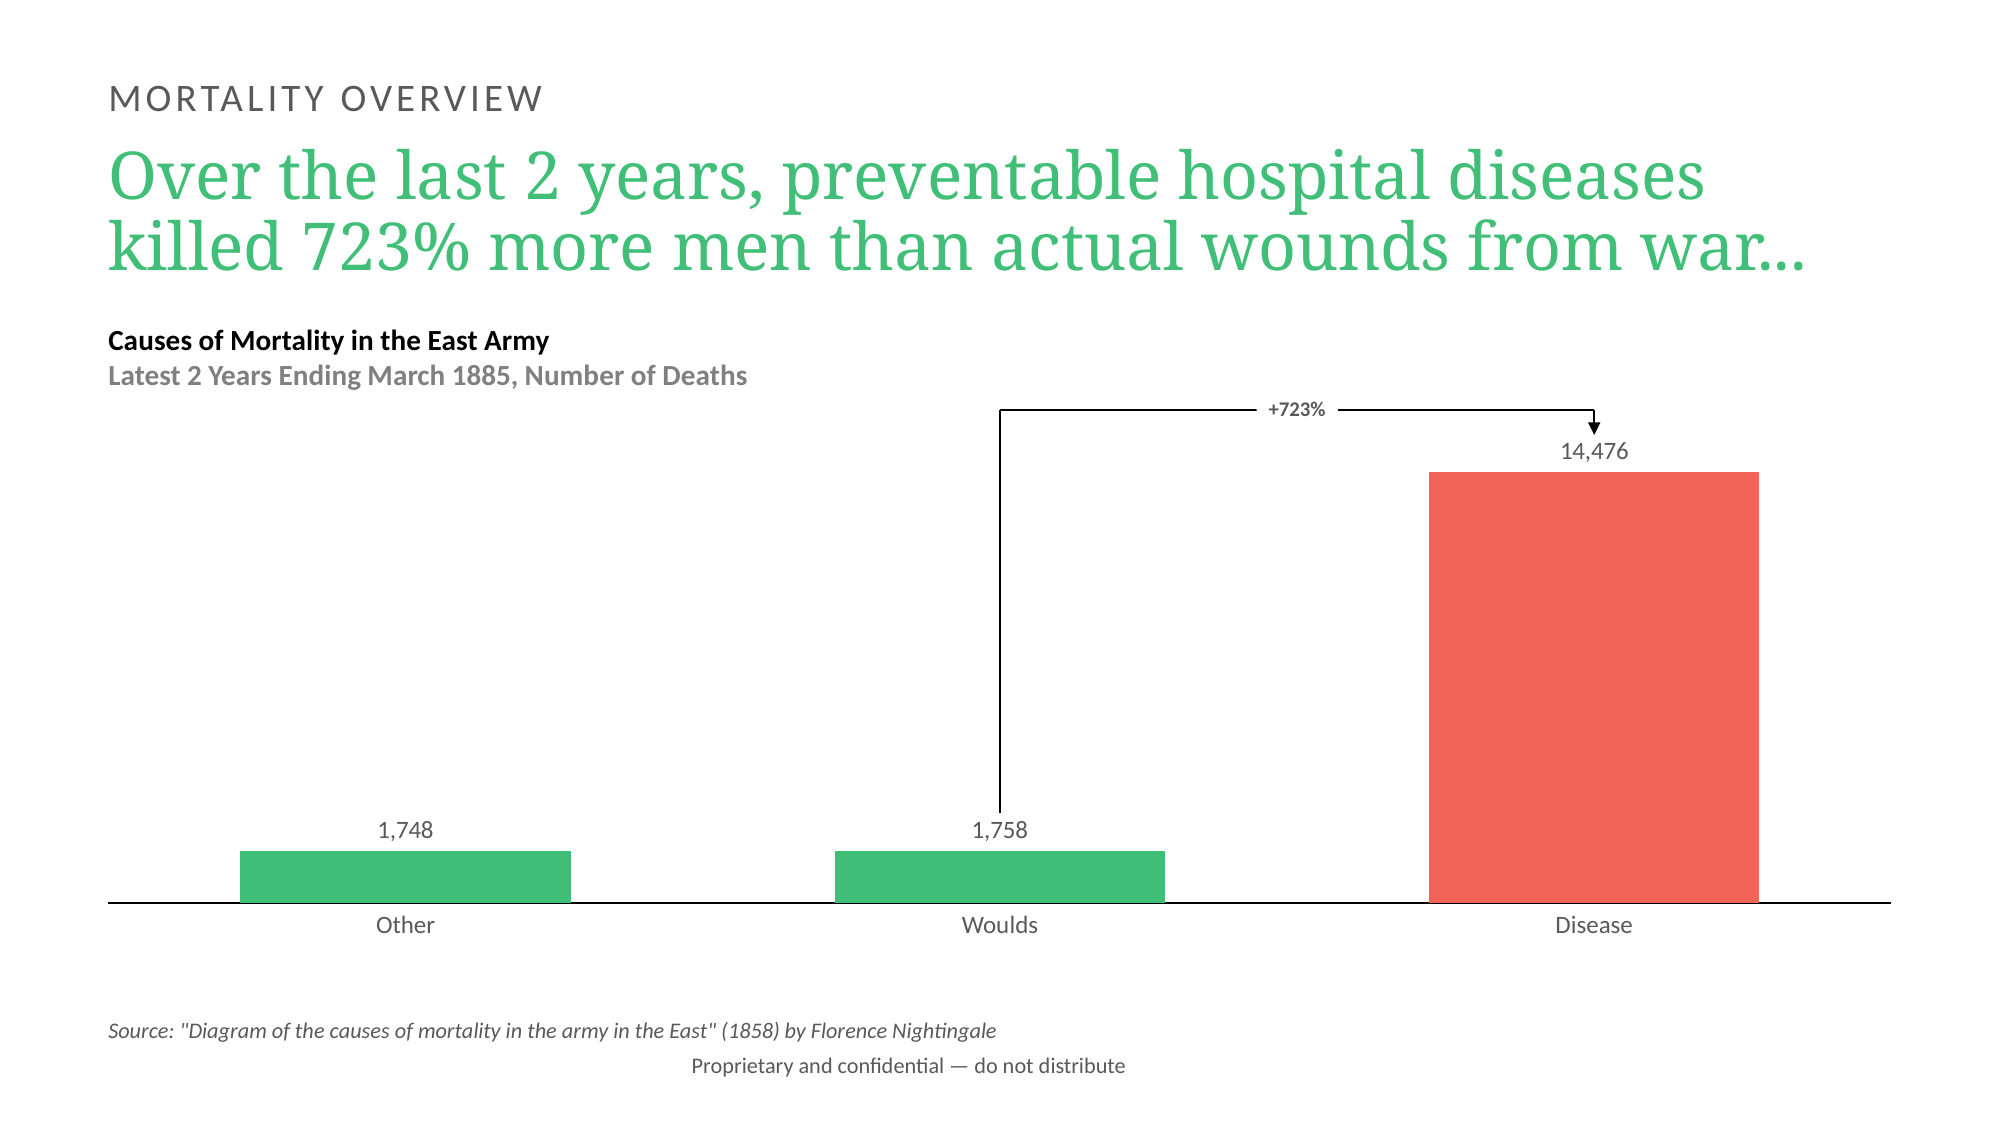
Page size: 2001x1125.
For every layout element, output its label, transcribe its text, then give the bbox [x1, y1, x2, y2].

text_box Other [374, 917, 437, 939]
text_box Disease [1554, 917, 1635, 939]
chart [94, 435, 1906, 917]
text_box +723% [1256, 410, 1338, 426]
list Mortality overview [108, 70, 1255, 128]
list Source: "Diagram of the causes of mortality in the army in the East" (1858) by Florence Nightingale [108, 1011, 1892, 1053]
text_box Causes of Mortality in the East Army Latest 2 Years Ending March 1885, Number of Deaths [108, 321, 849, 392]
text_box Woulds [960, 917, 1040, 939]
title Over the last 2 years, preventable hospital diseases killed 723% more men than actual wounds from war... [108, 142, 1892, 287]
text_box +723% [1256, 393, 1338, 409]
